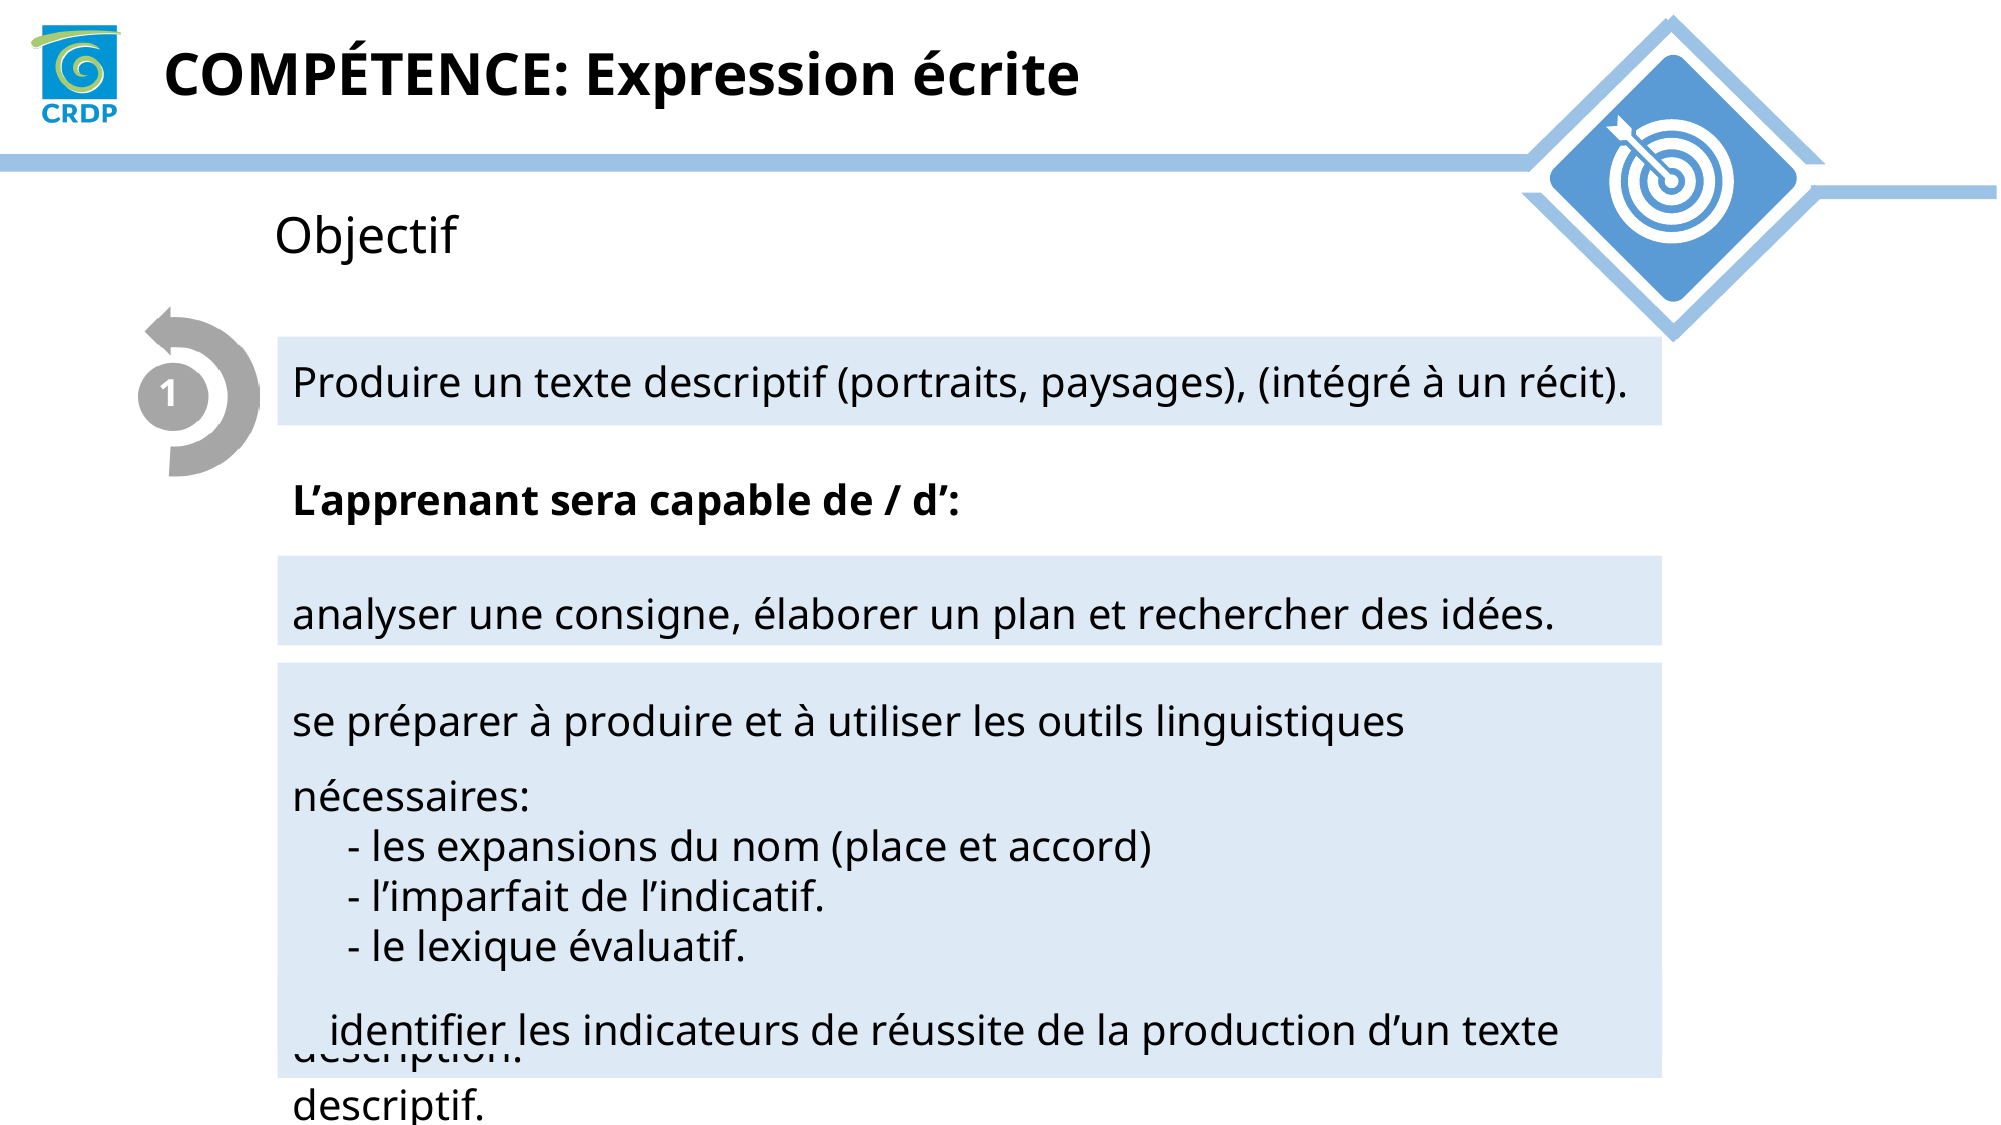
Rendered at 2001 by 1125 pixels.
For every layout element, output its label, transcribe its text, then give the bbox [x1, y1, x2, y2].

text_box Objectif [259, 190, 1663, 285]
picture [86, 108, 94, 118]
text_box Produire un texte descriptif (portraits, paysages), (intégré à un récit). [277, 336, 1663, 426]
picture [31, 25, 121, 123]
text_box identifier les indicateurs de réussite de la production d’un texte descriptif. [277, 971, 1663, 1055]
picture [138, 305, 260, 477]
text_box se préparer à produire et à utiliser les outils linguistiques nécessaires: - les expansions du nom (place et accord) - l’imparfait de l’indicatif. - le lexique évaluatif. - les compléments circonstanciels de lieu et l’organisation de la description. [277, 662, 1663, 971]
text_box L’apprenant sera capable de / d’: [277, 454, 1759, 543]
text_box analyser une consigne, élaborer un plan et rechercher des idées. [277, 555, 1663, 646]
text_box se préparer à produire et à utiliser les outils linguistiques nécessaires: - les expansions du nom (place et accord) - l’imparfait de l’indicatif. - le lexique évaluatif. - les compléments circonstanciels de lieu et l’organisation de la description. [277, 1055, 1663, 1078]
